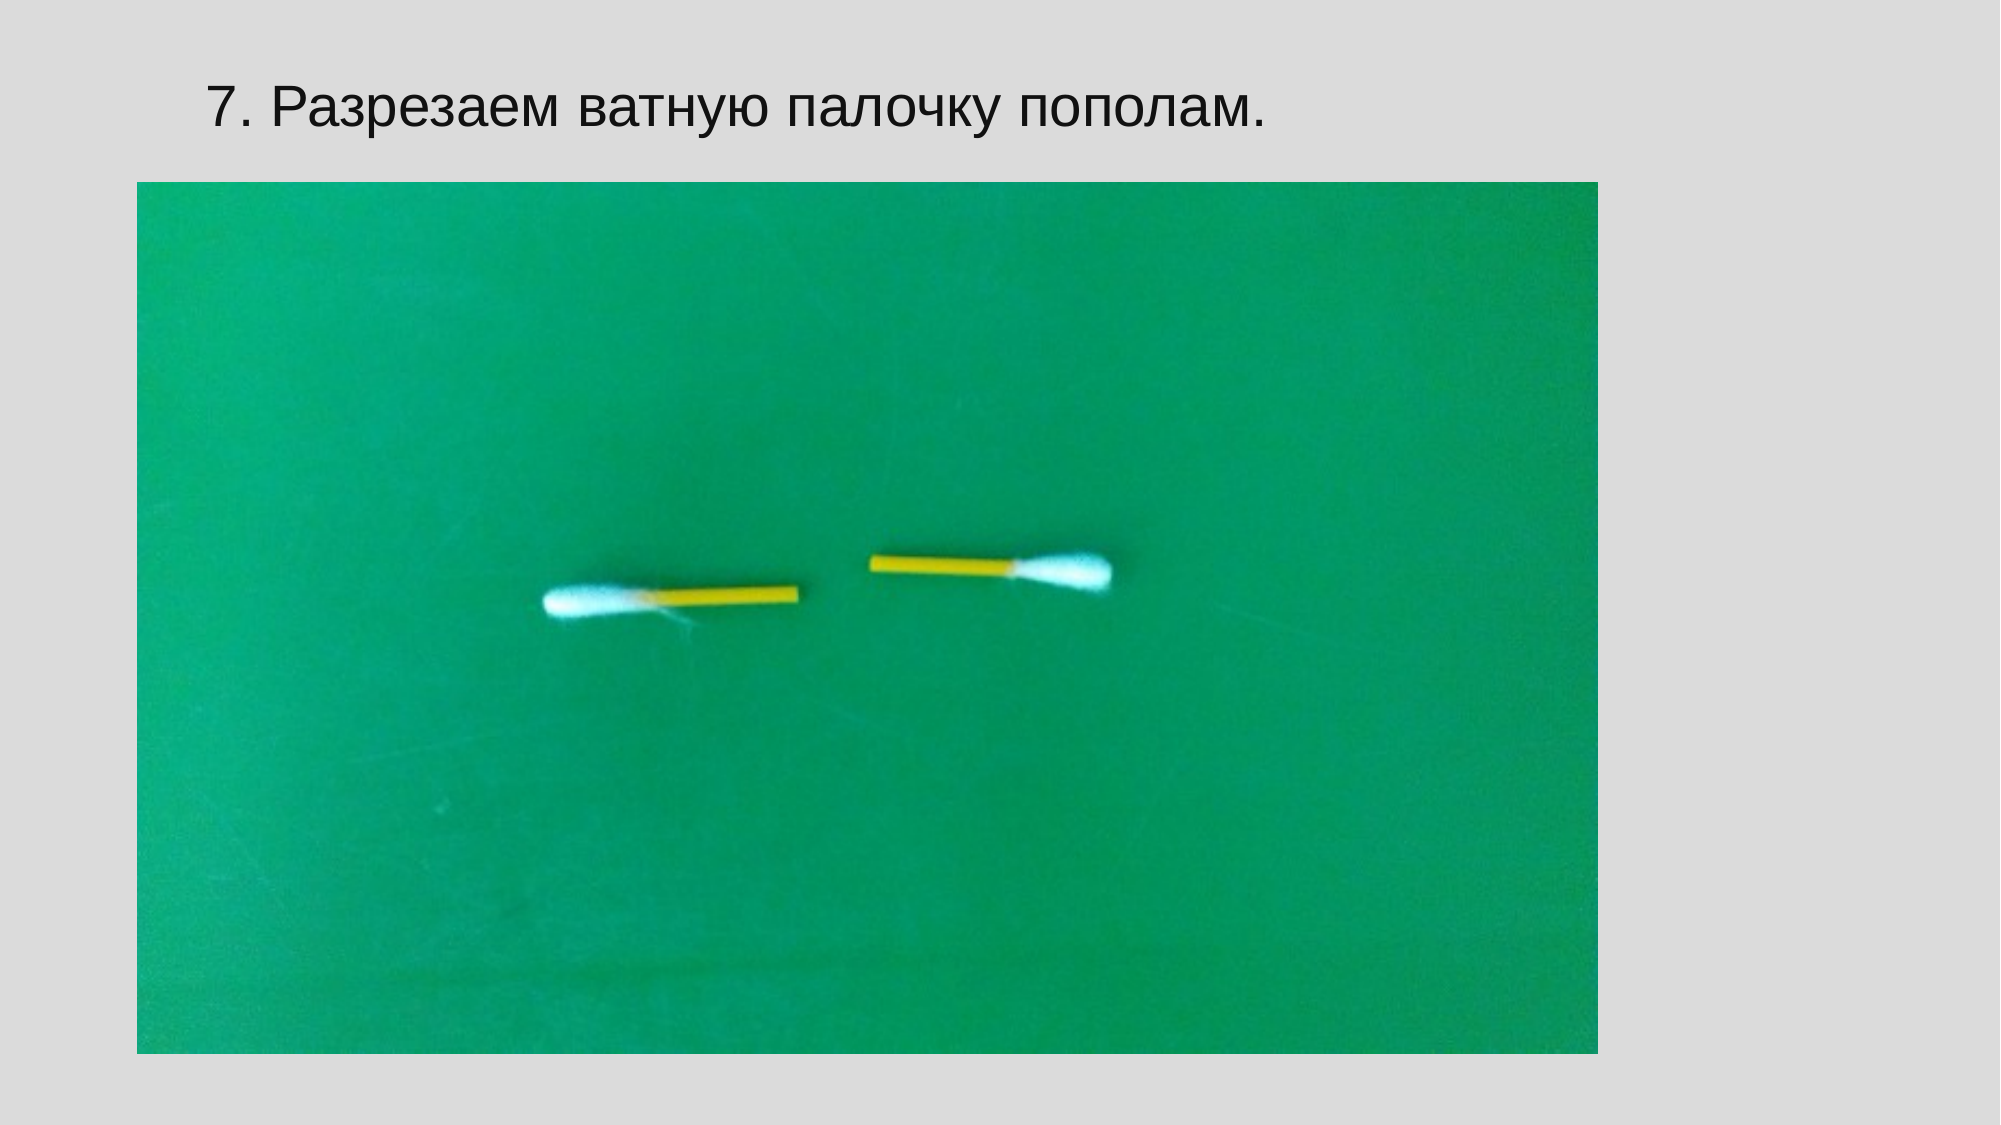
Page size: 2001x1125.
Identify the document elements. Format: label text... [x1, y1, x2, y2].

text_box 7. Разрезаем ватную палочку пополам. [151, 60, 1962, 748]
picture [137, 181, 1598, 1054]
